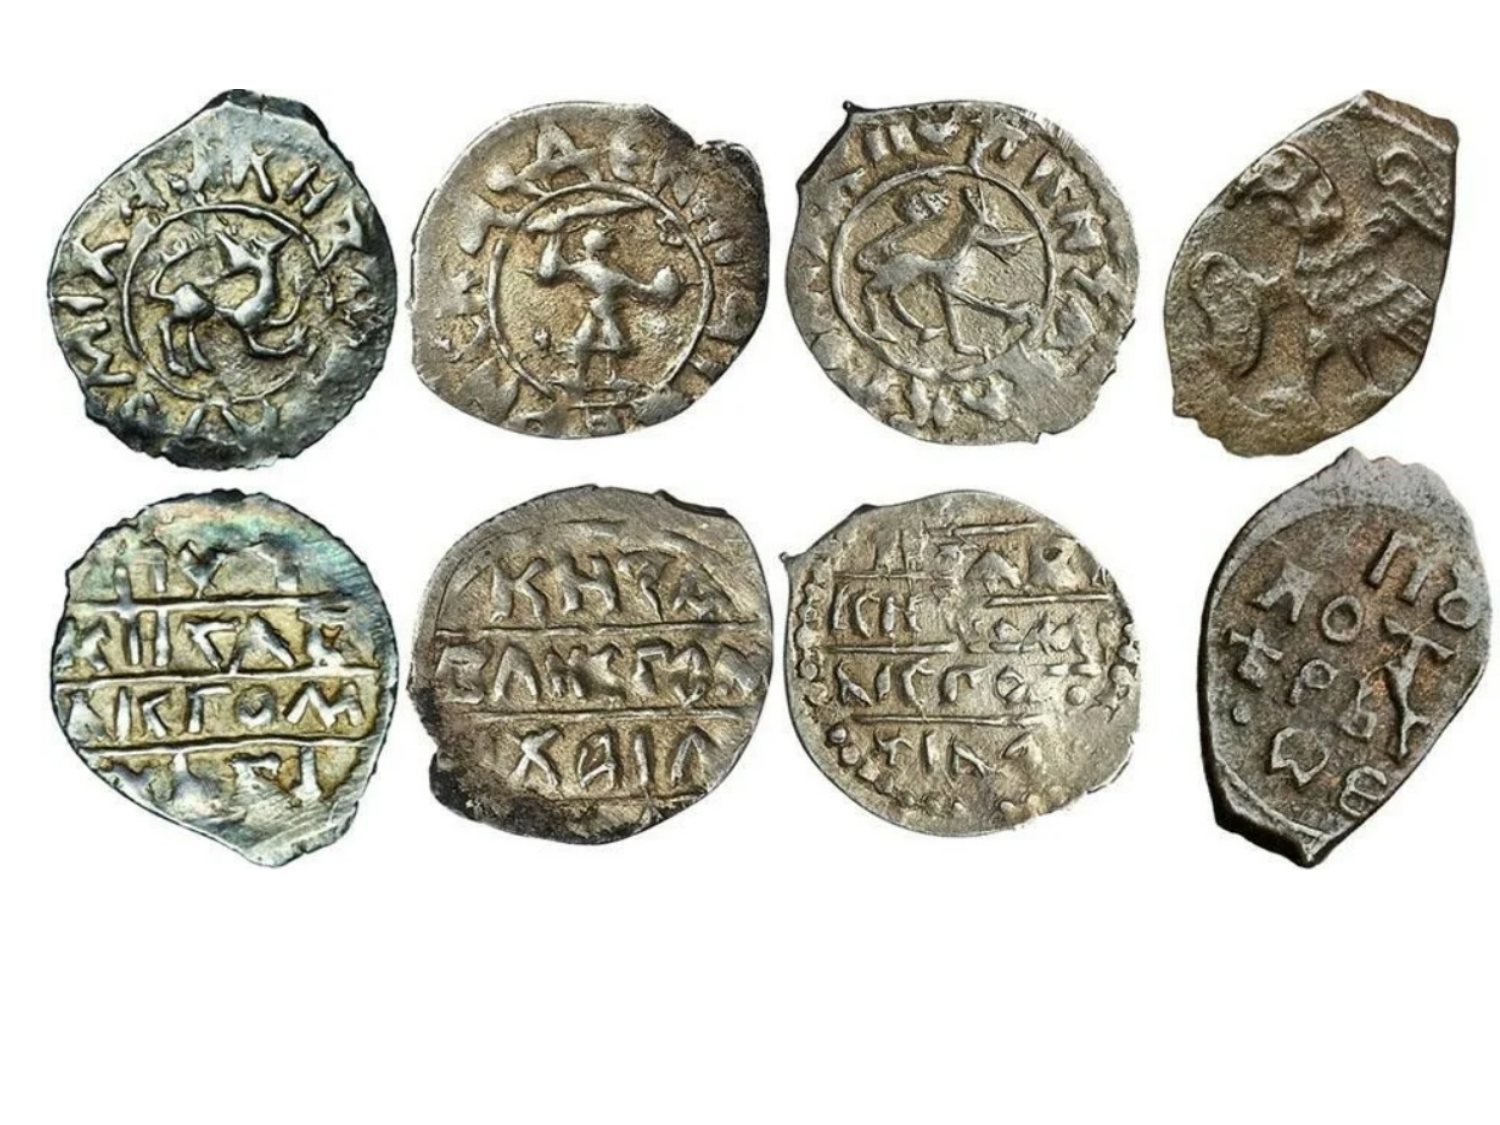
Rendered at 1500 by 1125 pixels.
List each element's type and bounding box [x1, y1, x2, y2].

picture [41, 89, 1500, 870]
